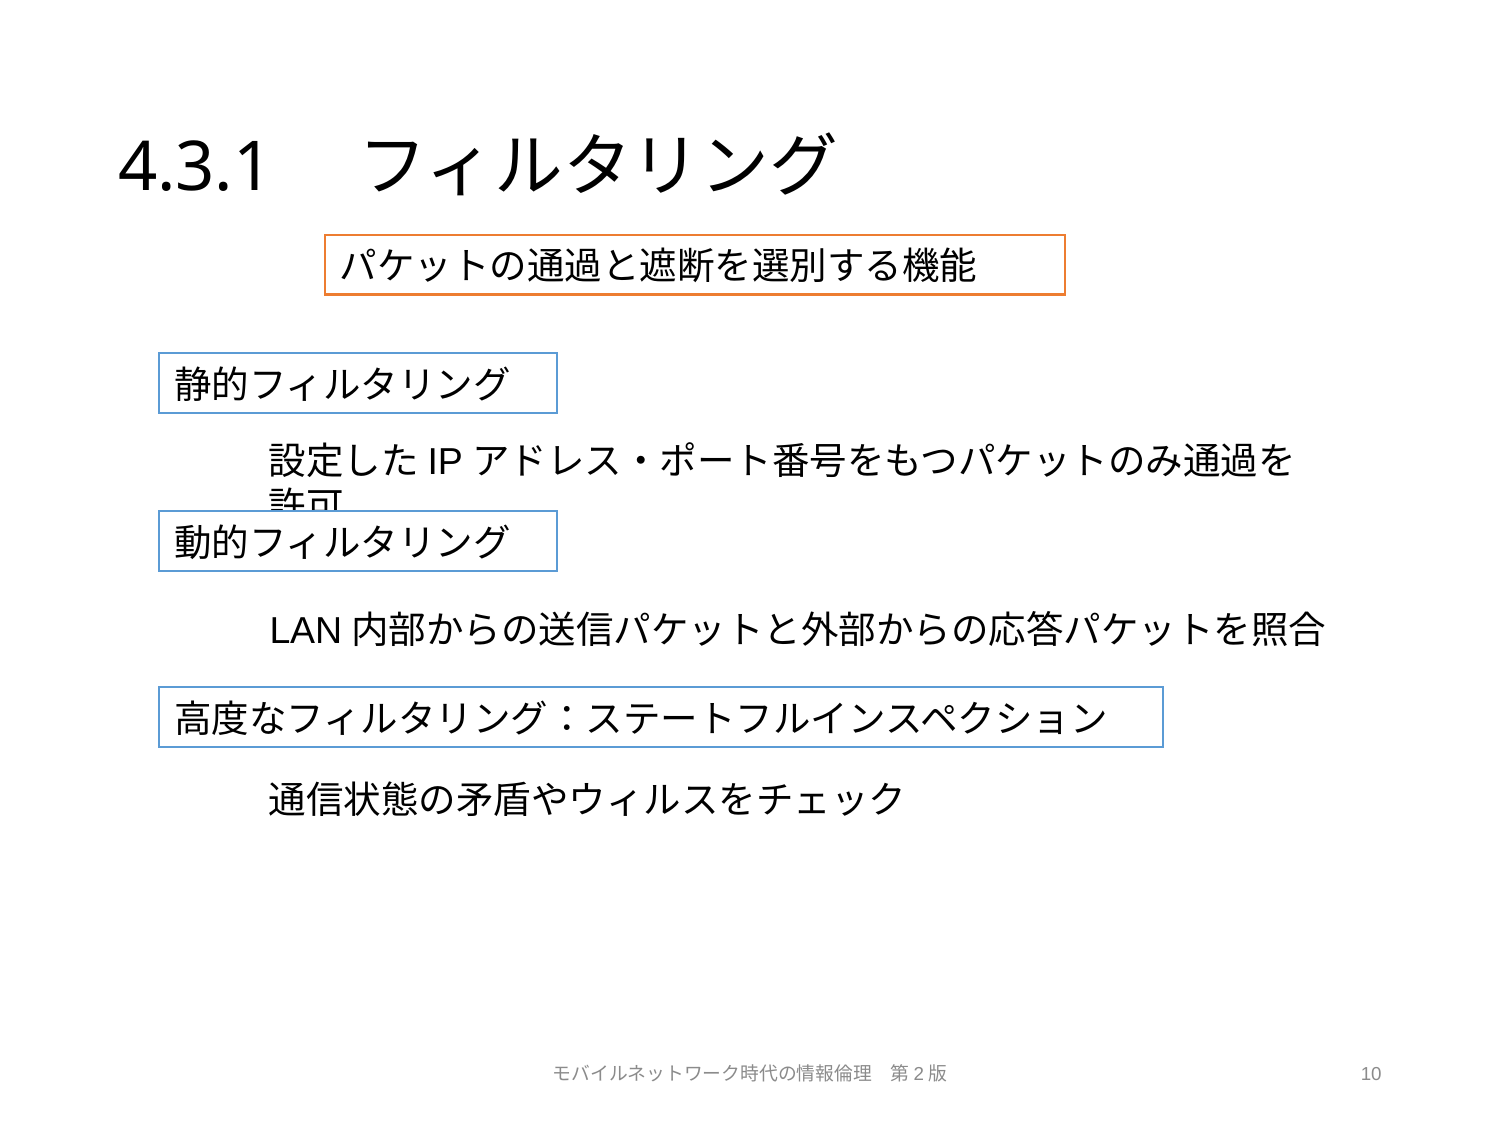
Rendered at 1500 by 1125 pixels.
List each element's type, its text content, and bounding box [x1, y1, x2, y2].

text_box 設定したIPアドレス・ポート番号をもつパケットのみ通過を許可 [253, 429, 1341, 535]
slide_number 10 [1059, 1042, 1397, 1103]
text_box 通信状態の矛盾やウィルスをチェック [253, 768, 1341, 829]
text_box 高度なフィルタリング：ステートフルインスペクション [158, 686, 1164, 748]
text_box 動的フィルタリング [158, 510, 558, 572]
text_box LAN内部からの送信パケットと外部からの応答パケットを照合 [254, 599, 1342, 659]
text_box 静的フィルタリング [158, 352, 558, 414]
footer モバイルネットワーク時代の情報倫理 第2版 [496, 1042, 1004, 1103]
title 4.3.1 フィルタリング [103, 59, 1397, 278]
text_box パケットの通過と遮断を選別する機能 [324, 234, 1066, 296]
